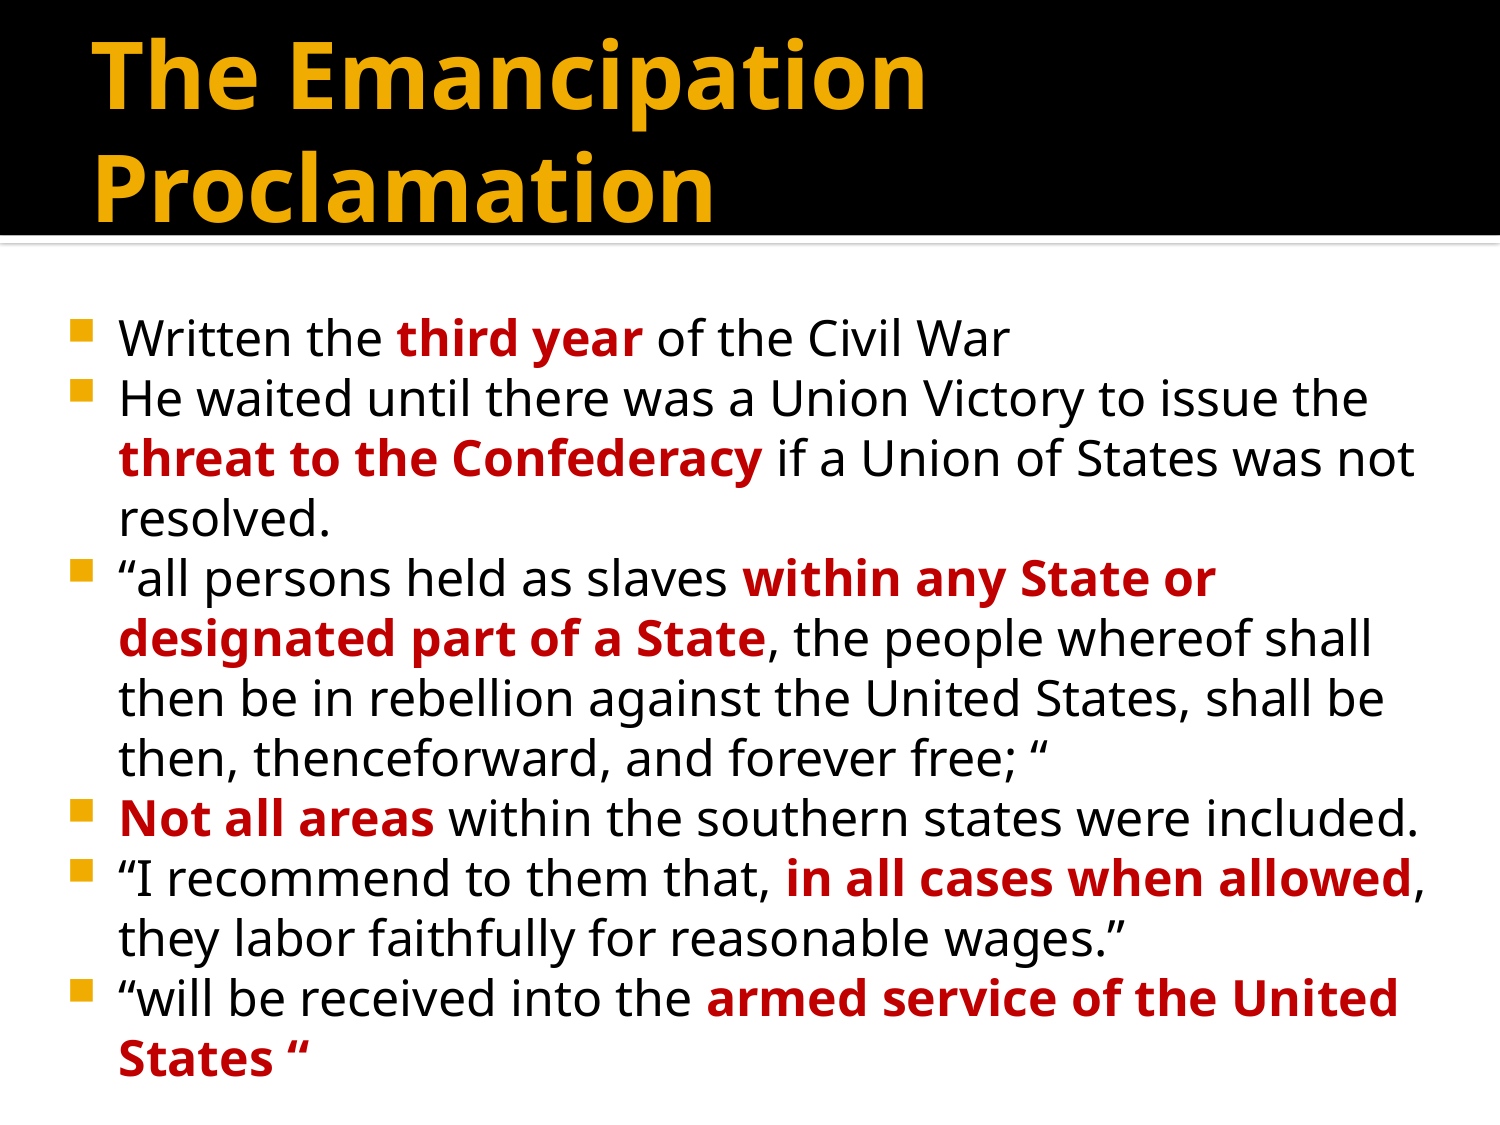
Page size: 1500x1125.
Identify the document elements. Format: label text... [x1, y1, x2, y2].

title The Emancipation Proclamation [75, 25, 1425, 231]
list Written the third year of the Civil War He waited until there was a Union Victory to issue the threat to the Confederacy if a Union of States was not resolved. “all persons held as slaves within any State or designated part of a State, the people whereof shall then be in rebellion against the United States, shall be then, thenceforward, and forever free; “ Not all areas within the southern states were included. “I recommend to them that, in all cases when allowed, they labor faithfully for reasonable wages.” “will be received into the armed service of the United States “ [37, 291, 1463, 1050]
